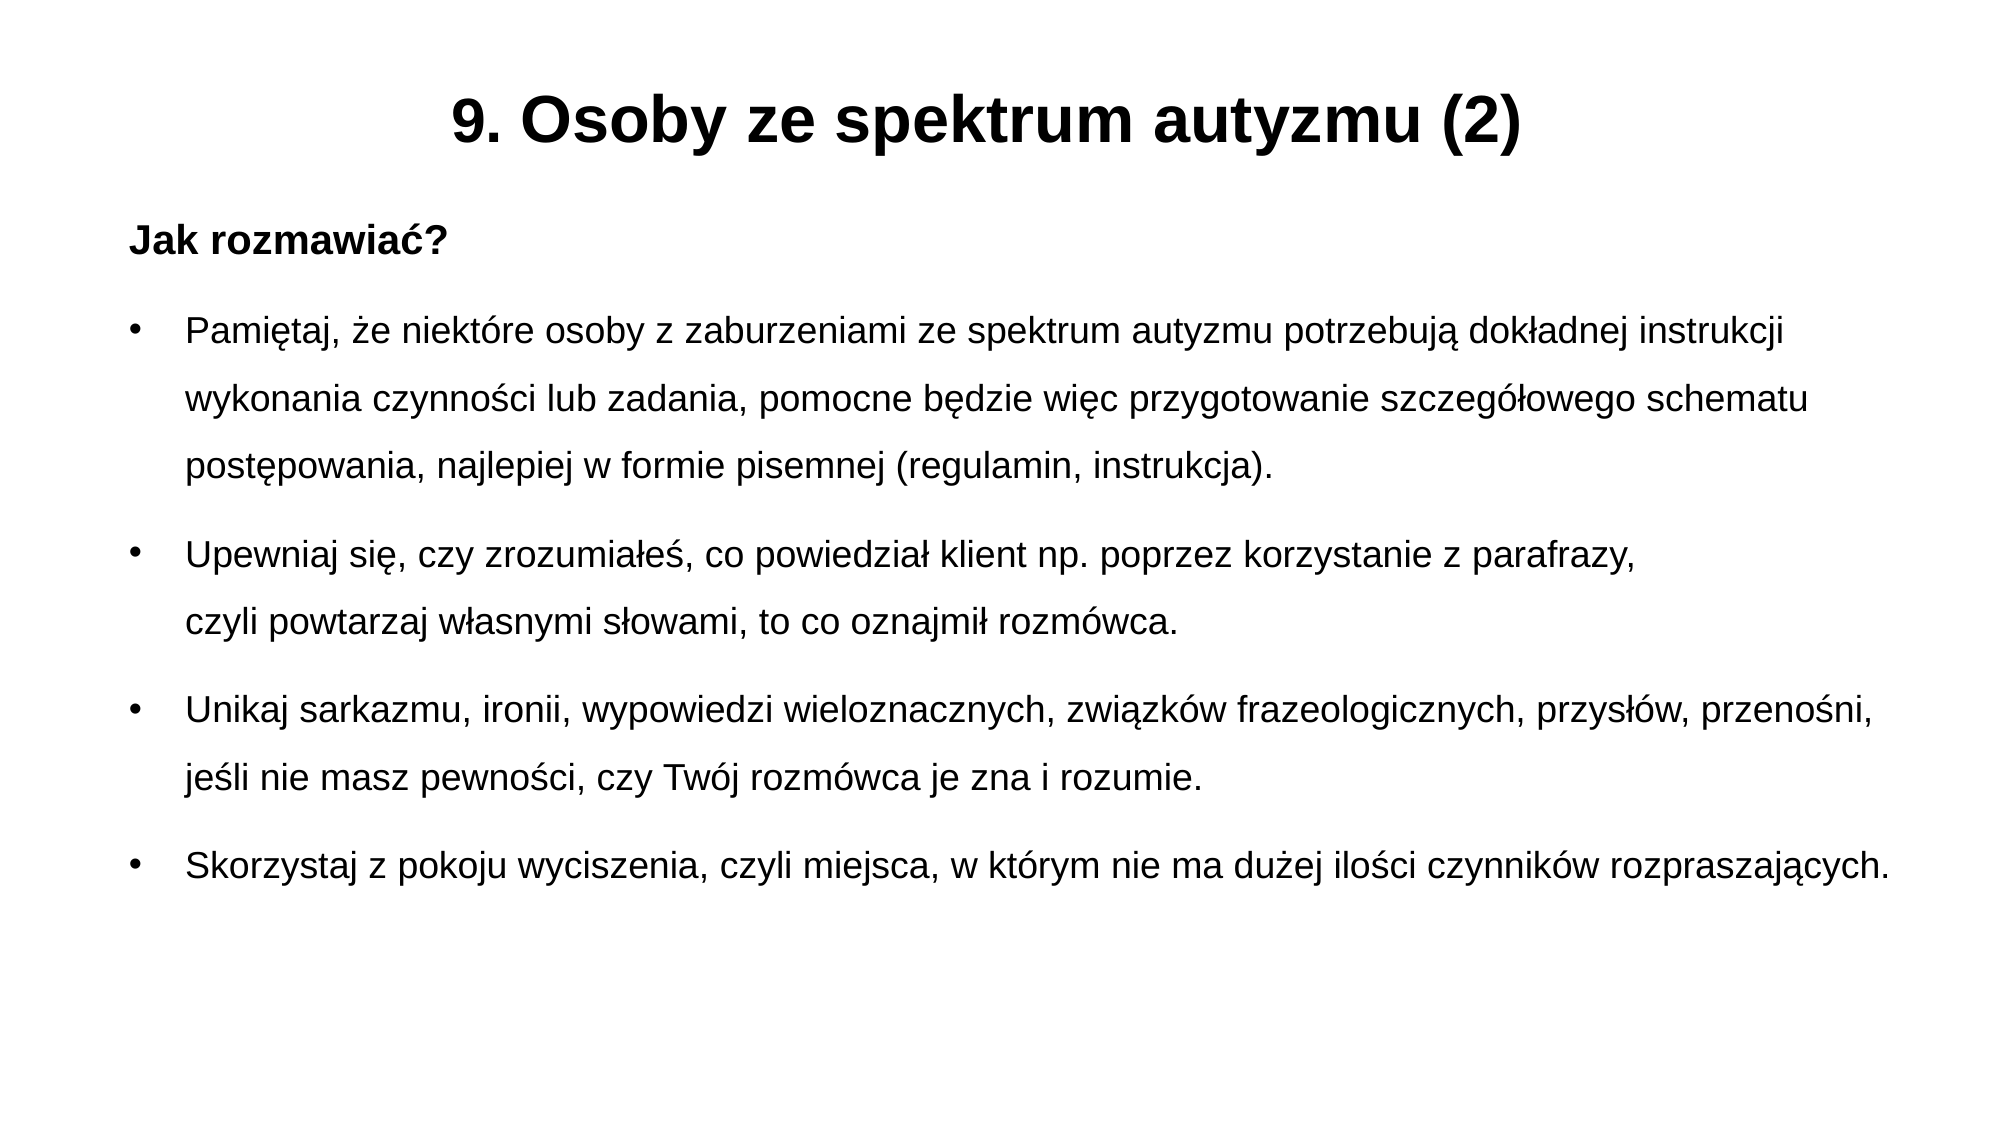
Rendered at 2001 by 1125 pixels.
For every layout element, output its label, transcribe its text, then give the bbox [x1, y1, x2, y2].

text_box 9. Osoby ze spektrum autyzmu (2) [436, 68, 1633, 163]
text_box Jak rozmawiać? Pamiętaj, że niektóre osoby z zaburzeniami ze spektrum autyzmu potrzebują dokładnej instrukcji wykonania czynności lub zadania, pomocne będzie więc przygotowanie szczegółowego schematu postępowania, najlepiej w formie pisemnej (regulamin, instrukcja). Upewniaj się, czy zrozumiałeś, co powiedział klient np. poprzez korzystanie z parafrazy, czyli powtarzaj własnymi słowami, to co oznajmił rozmówca. Unikaj sarkazmu, ironii, wypowiedzi wieloznacznych, związków frazeologicznych, przysłów, przenośni, jeśli nie masz pewności, czy Twój rozmówca je zna i rozumie. Skorzystaj z pokoju wyciszenia, czyli miejsca, w którym nie ma dużej ilości czynników rozpraszających. [113, 180, 1955, 895]
